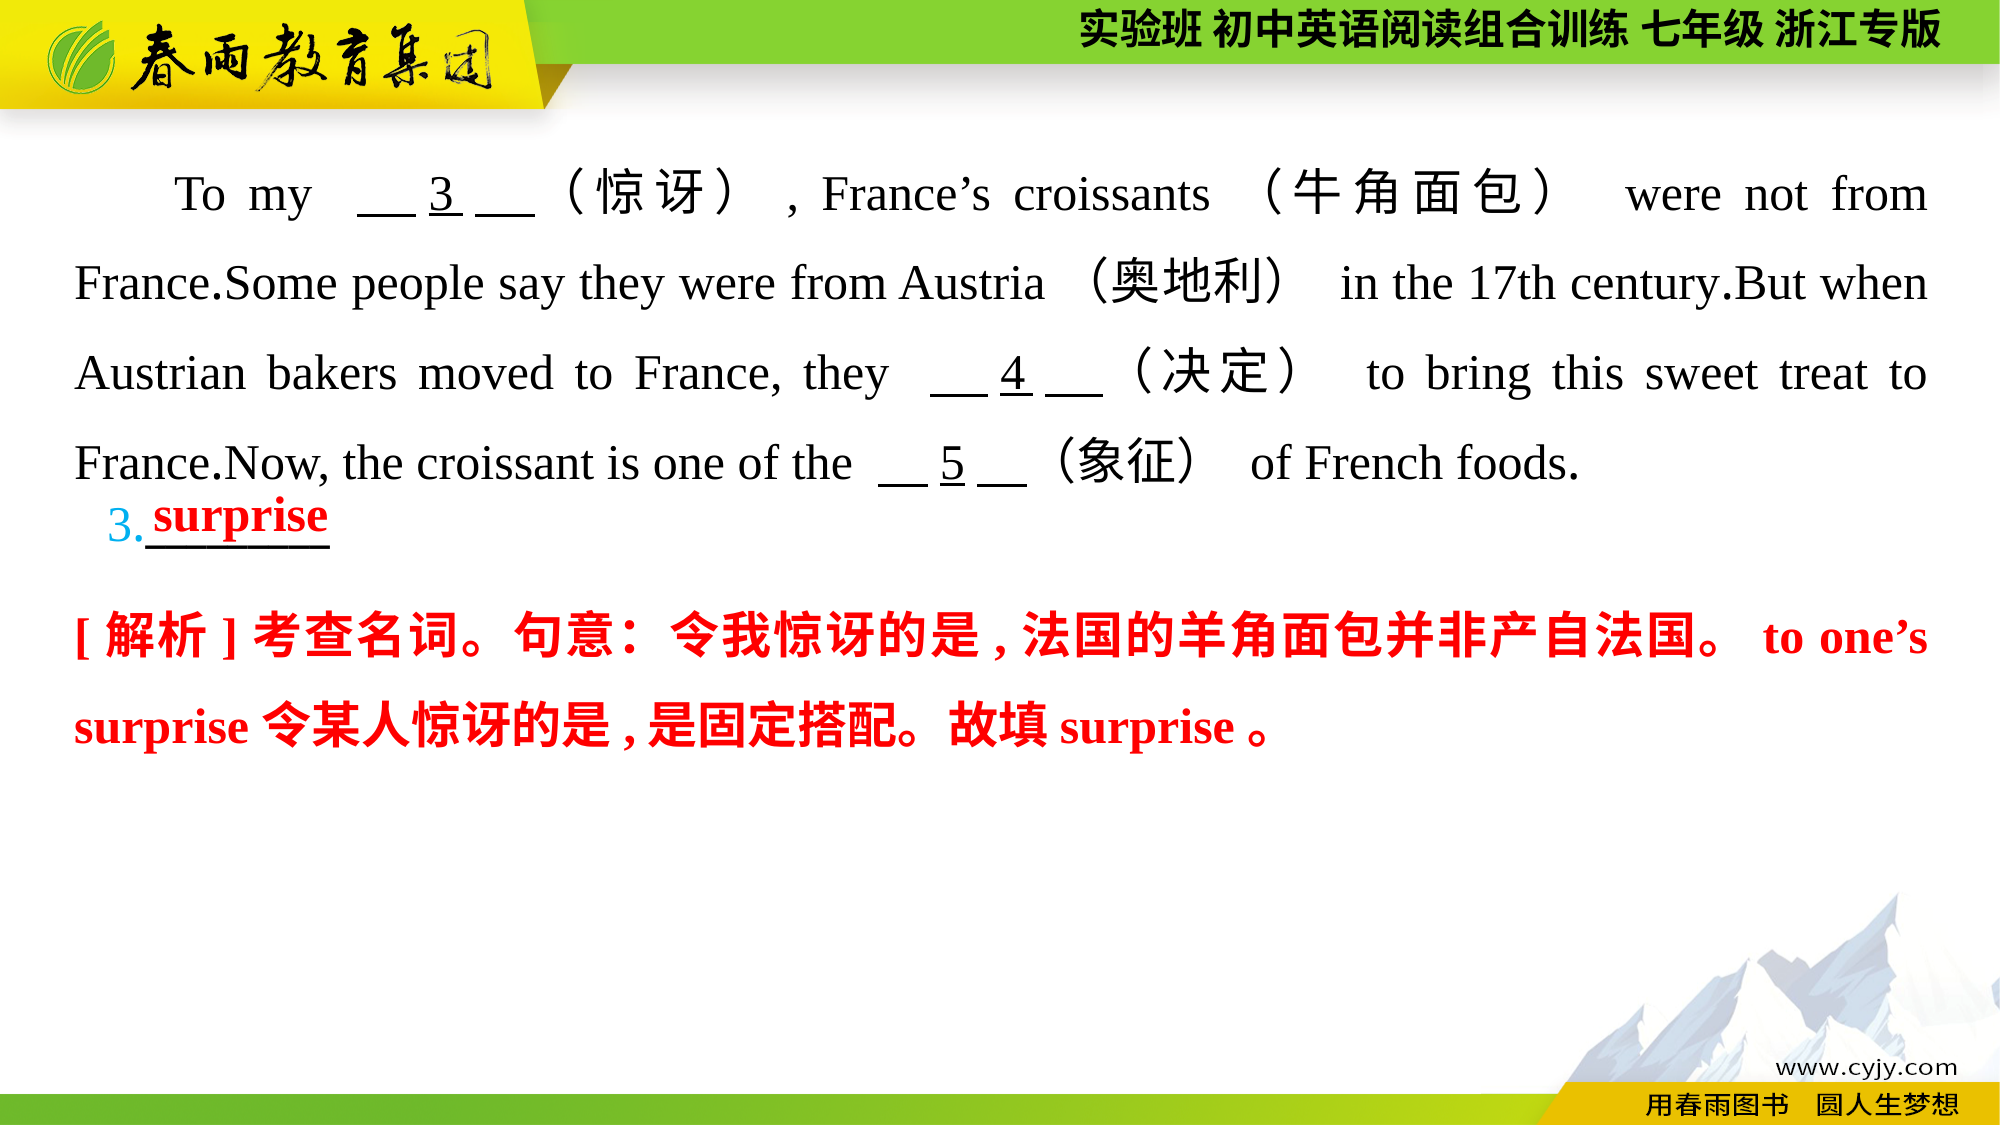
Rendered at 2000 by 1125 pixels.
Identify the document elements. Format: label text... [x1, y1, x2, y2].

picture [0, 0, 2000, 1125]
text_box surprise [138, 474, 344, 549]
list To my 3 （惊讶）, France’s croissants（牛角面包） were not from France.Some people say they were from Austria（奥地利） in the 17th century.But when Austrian bakers moved to France, they 4 （决定） to bring this sweet treat to France.Now, the croissant is one of the 5 （象征） of French foods. [59, 122, 1944, 490]
text_box [解析]考查名词。句意：令我惊讶的是,法国的羊角面包并非产自法国。to one’s surprise令某人惊讶的是,是固定搭配。故填surprise。 [59, 566, 1944, 761]
text_box 3._________ [92, 484, 370, 559]
